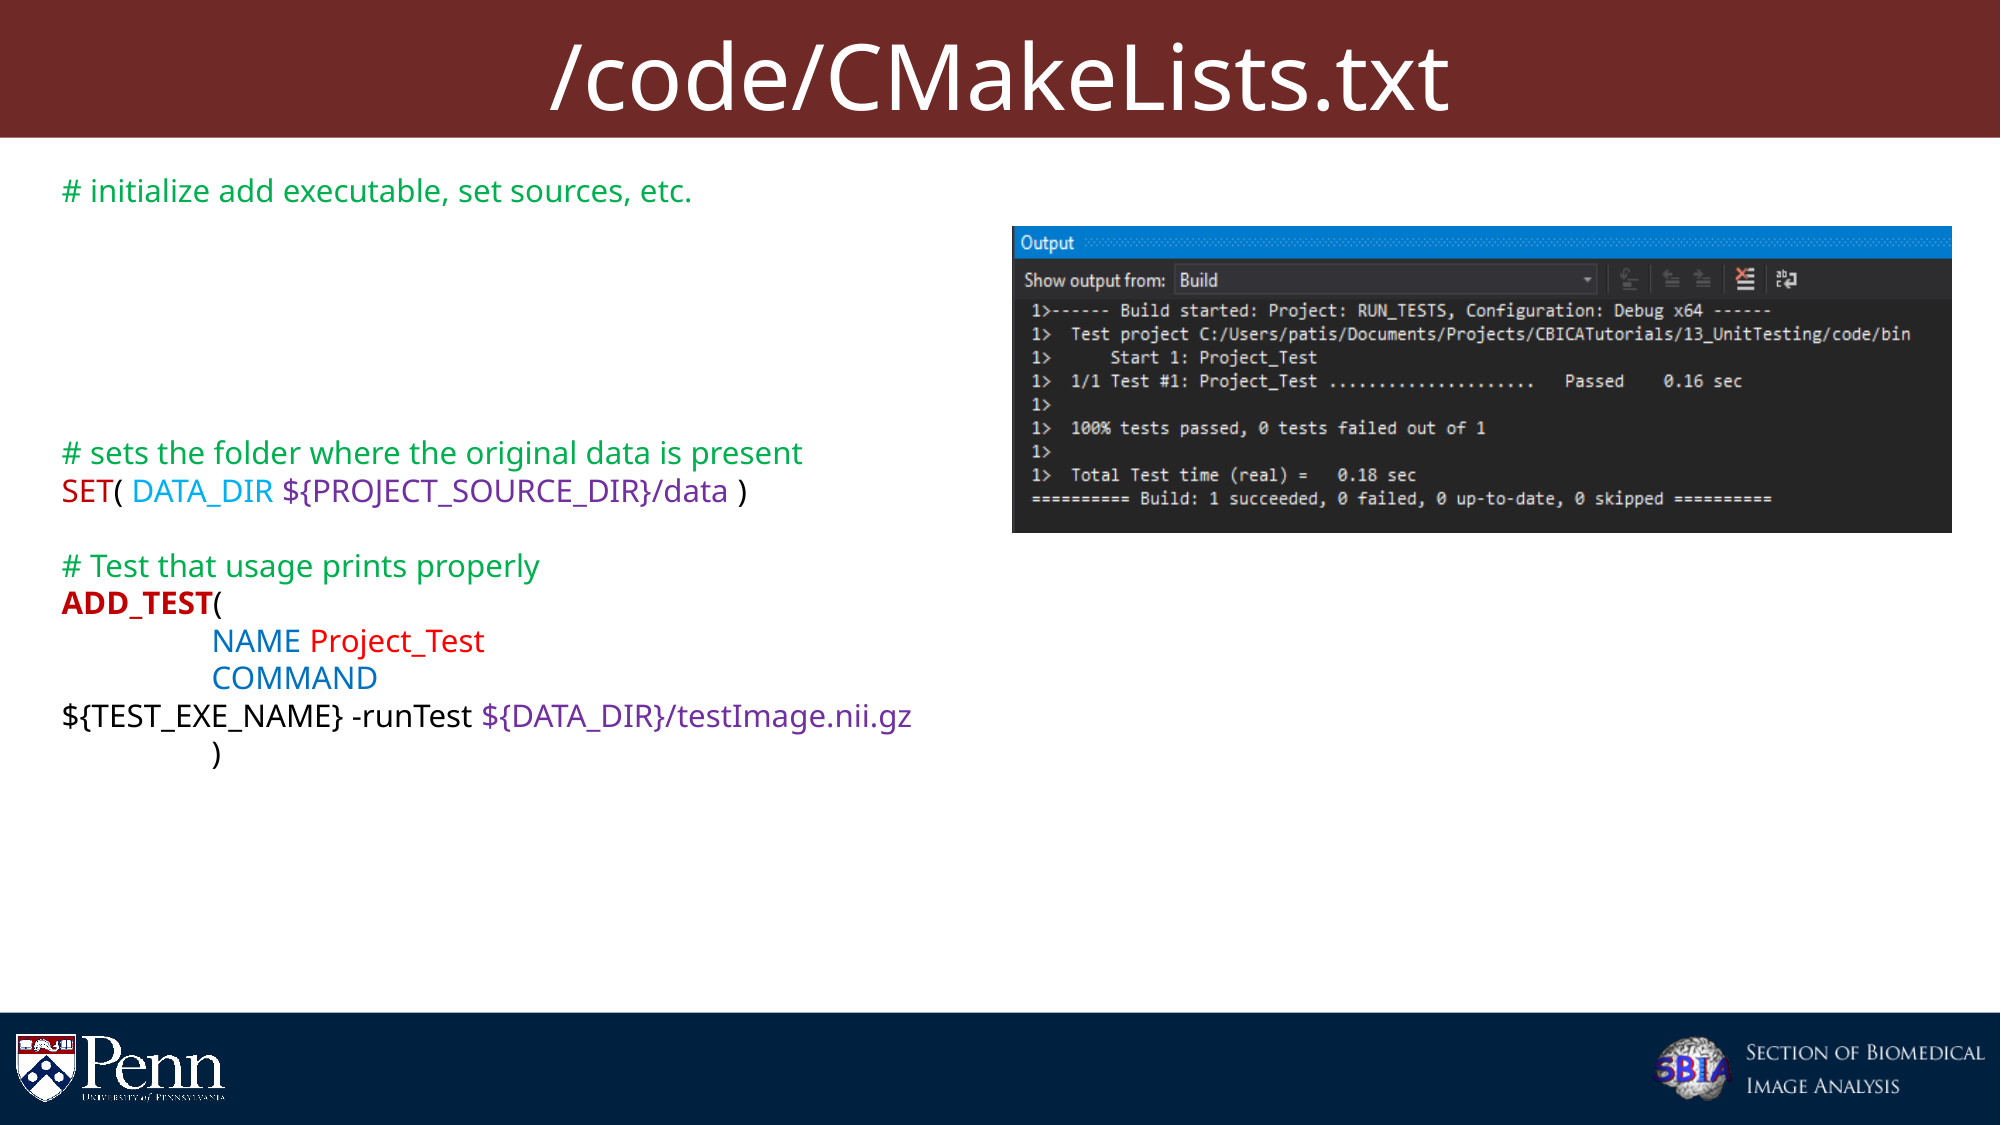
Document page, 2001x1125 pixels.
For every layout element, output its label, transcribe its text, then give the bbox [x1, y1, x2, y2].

picture [16, 1034, 225, 1103]
list # initialize add executable, set sources, etc. # sets the folder where the original data is present SET( DATA_DIR ${PROJECT_SOURCE_DIR}/data ) # Test that usage prints properly ADD_TEST( NAME Project_Test COMMAND ${TEST_EXE_NAME} -runTest ${DATA_DIR}/testImage.nii.gz ) [46, 164, 985, 987]
title /code/CMakeLists.txt [46, 0, 1954, 138]
picture [1012, 226, 1952, 533]
picture [1652, 1035, 1985, 1102]
